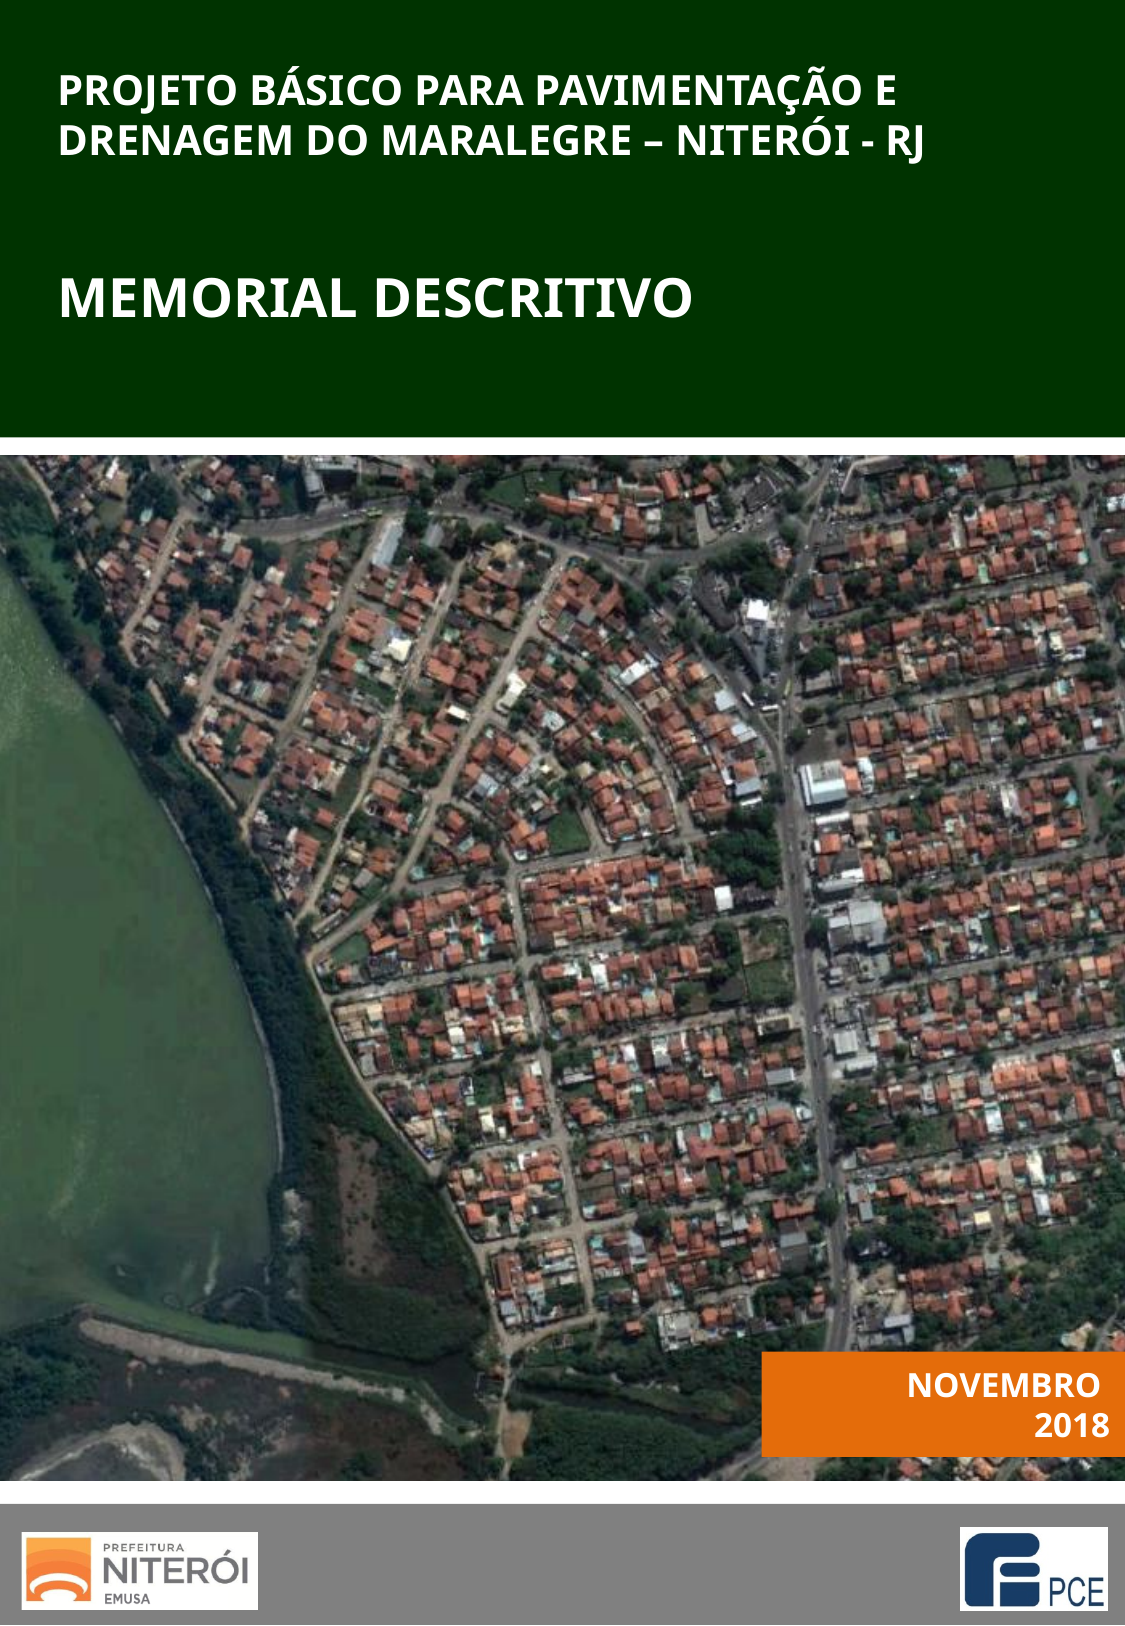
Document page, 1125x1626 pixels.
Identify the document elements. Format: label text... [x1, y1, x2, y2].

text_box [0, 1502, 1125, 1625]
picture [960, 1527, 1109, 1611]
picture [0, 455, 1125, 1481]
picture [21, 1532, 259, 1610]
text_box PROJETO BÁSICO PARA PAVIMENTAÇÃO E DRENAGEM DO MARALEGRE – NITERÓI - RJ MEMORIAL DESCRITIVO [0, 0, 1125, 439]
